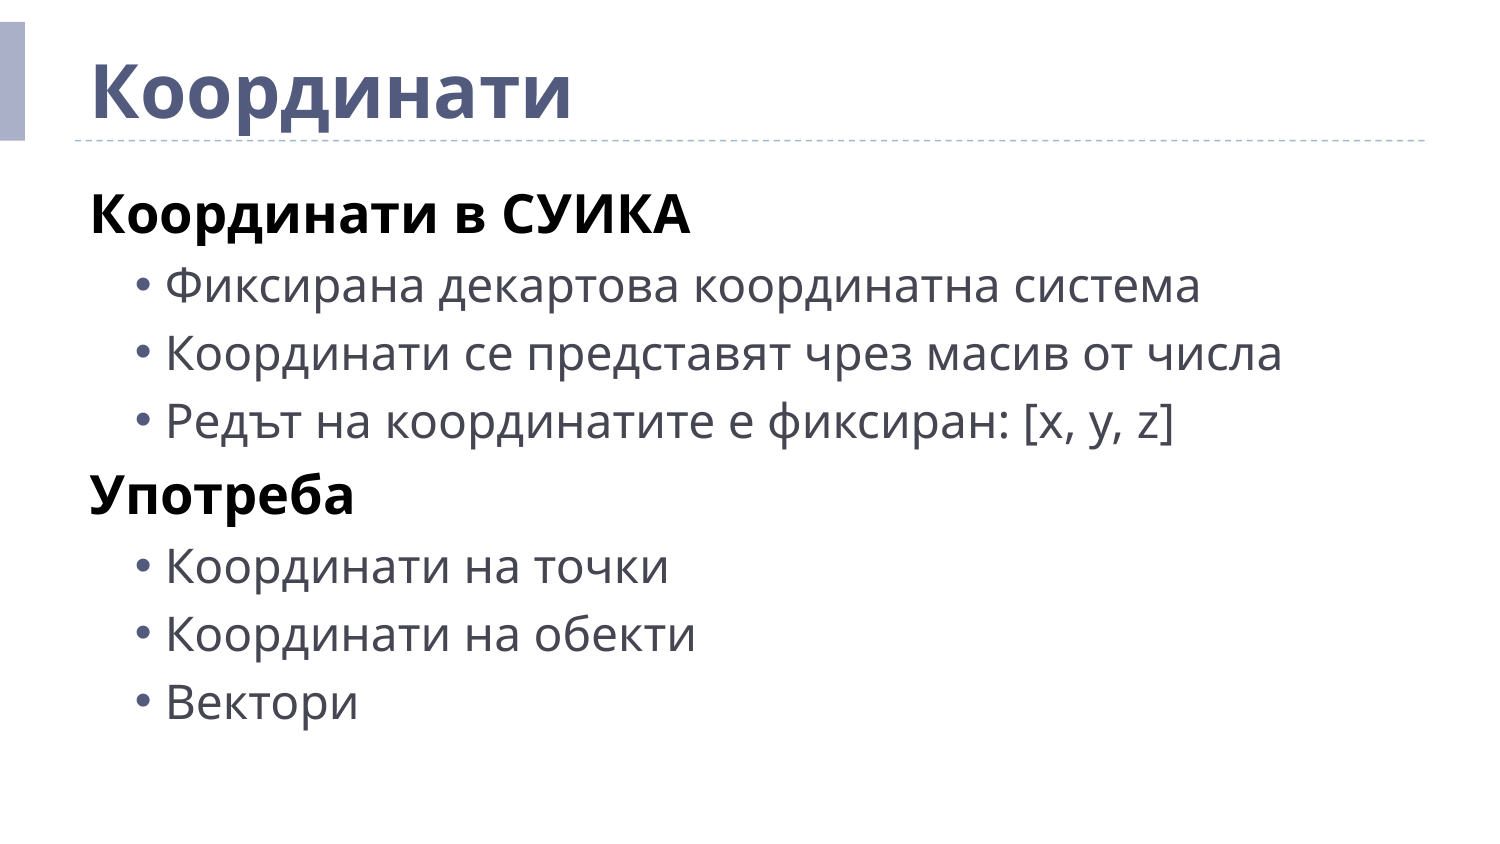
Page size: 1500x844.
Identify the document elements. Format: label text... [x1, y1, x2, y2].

title Координати [75, 18, 1475, 141]
list Координати в СУИКА Фиксирана декартова координатна система Координати се представят чрез масив от числа Редът на координатите е фиксиран: [x, y, z] Употреба Координати на точки Координати на обекти Вектори [75, 171, 1475, 835]
